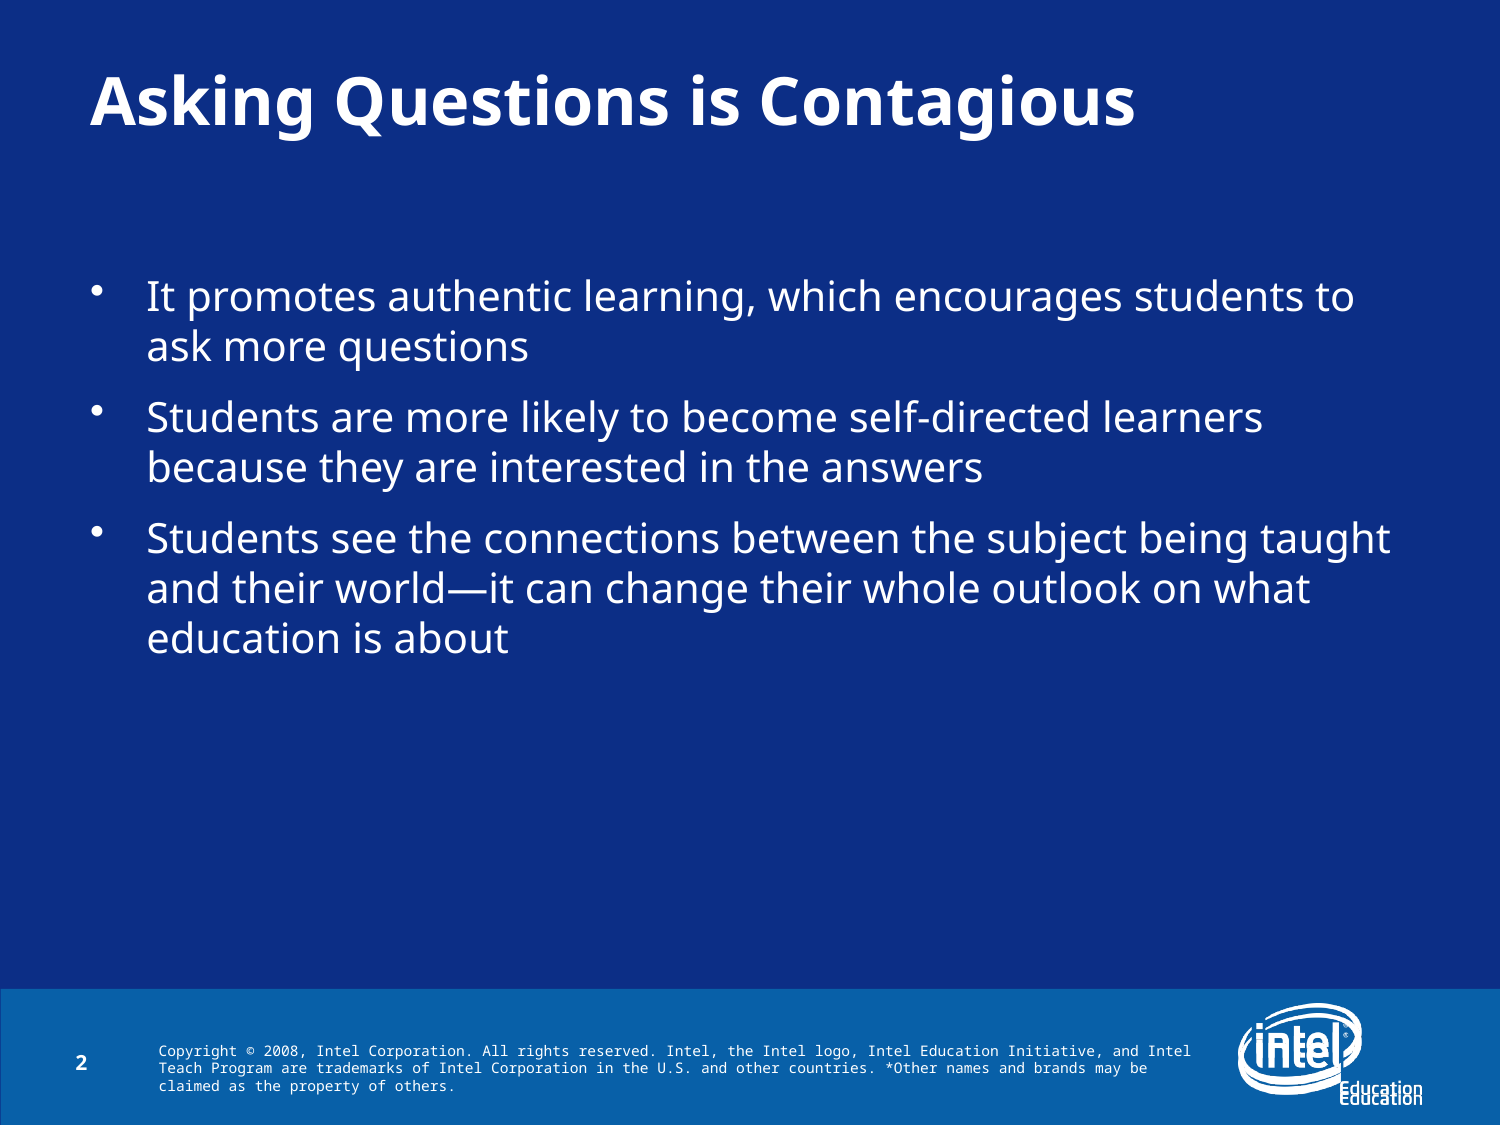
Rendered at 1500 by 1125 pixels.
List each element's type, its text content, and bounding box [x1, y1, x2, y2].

slide_number 2 [74, 1049, 144, 1095]
list It promotes authentic learning, which encourages students to ask more questions Students are more likely to become self-directed learners because they are interested in the answers Students see the connections between the subject being taught and their world—it can change their whole outlook on what education is about [74, 262, 1426, 1006]
picture [1238, 1006, 1422, 1105]
title Asking Questions is Contagious [74, 44, 1426, 233]
